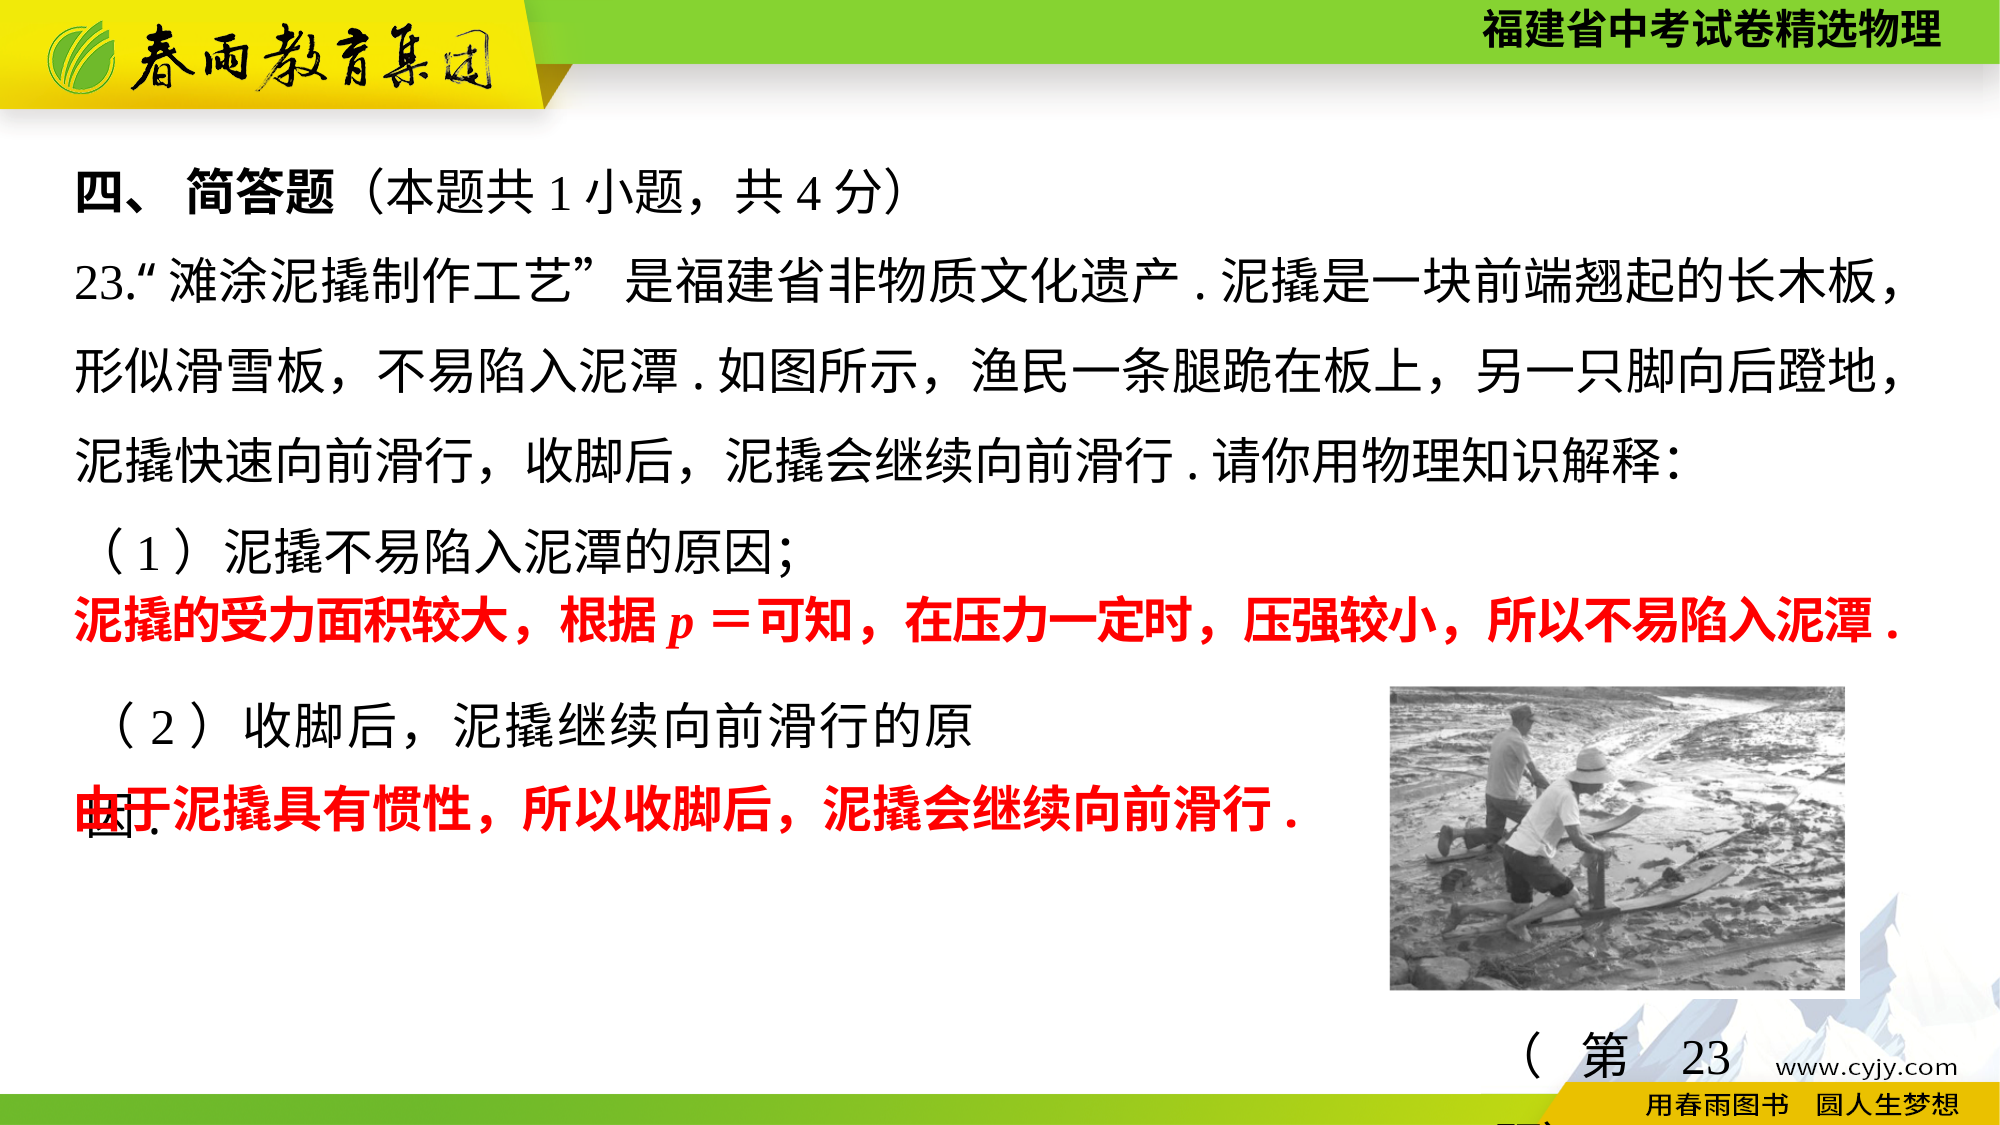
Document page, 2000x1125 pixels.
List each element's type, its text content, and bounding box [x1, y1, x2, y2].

picture [0, 0, 2000, 1125]
text_box 由于泥撬具有惯性，所以收脚后，泥撬会继续向前滑行. [57, 739, 1372, 845]
text_box （2）收脚后，泥撬继续向前滑行的原因. [71, 656, 990, 739]
text_box （第23题） [1478, 1007, 1758, 1093]
list 四、 简答题（本题共1小题，共4分） 23.“滩涂泥撬制作工艺”是福建省非物质文化遗产.泥撬是一块前端翘起的长木板，形似滑雪板，不易陷入泥潭.如图所示，渔民一条腿跪在板上，另一只脚向后蹬地，泥撬快速向前滑行，收脚后，泥撬会继续向前滑行.请你用物理知识解释： （1）泥撬不易陷入泥潭的原因； [59, 122, 1944, 581]
